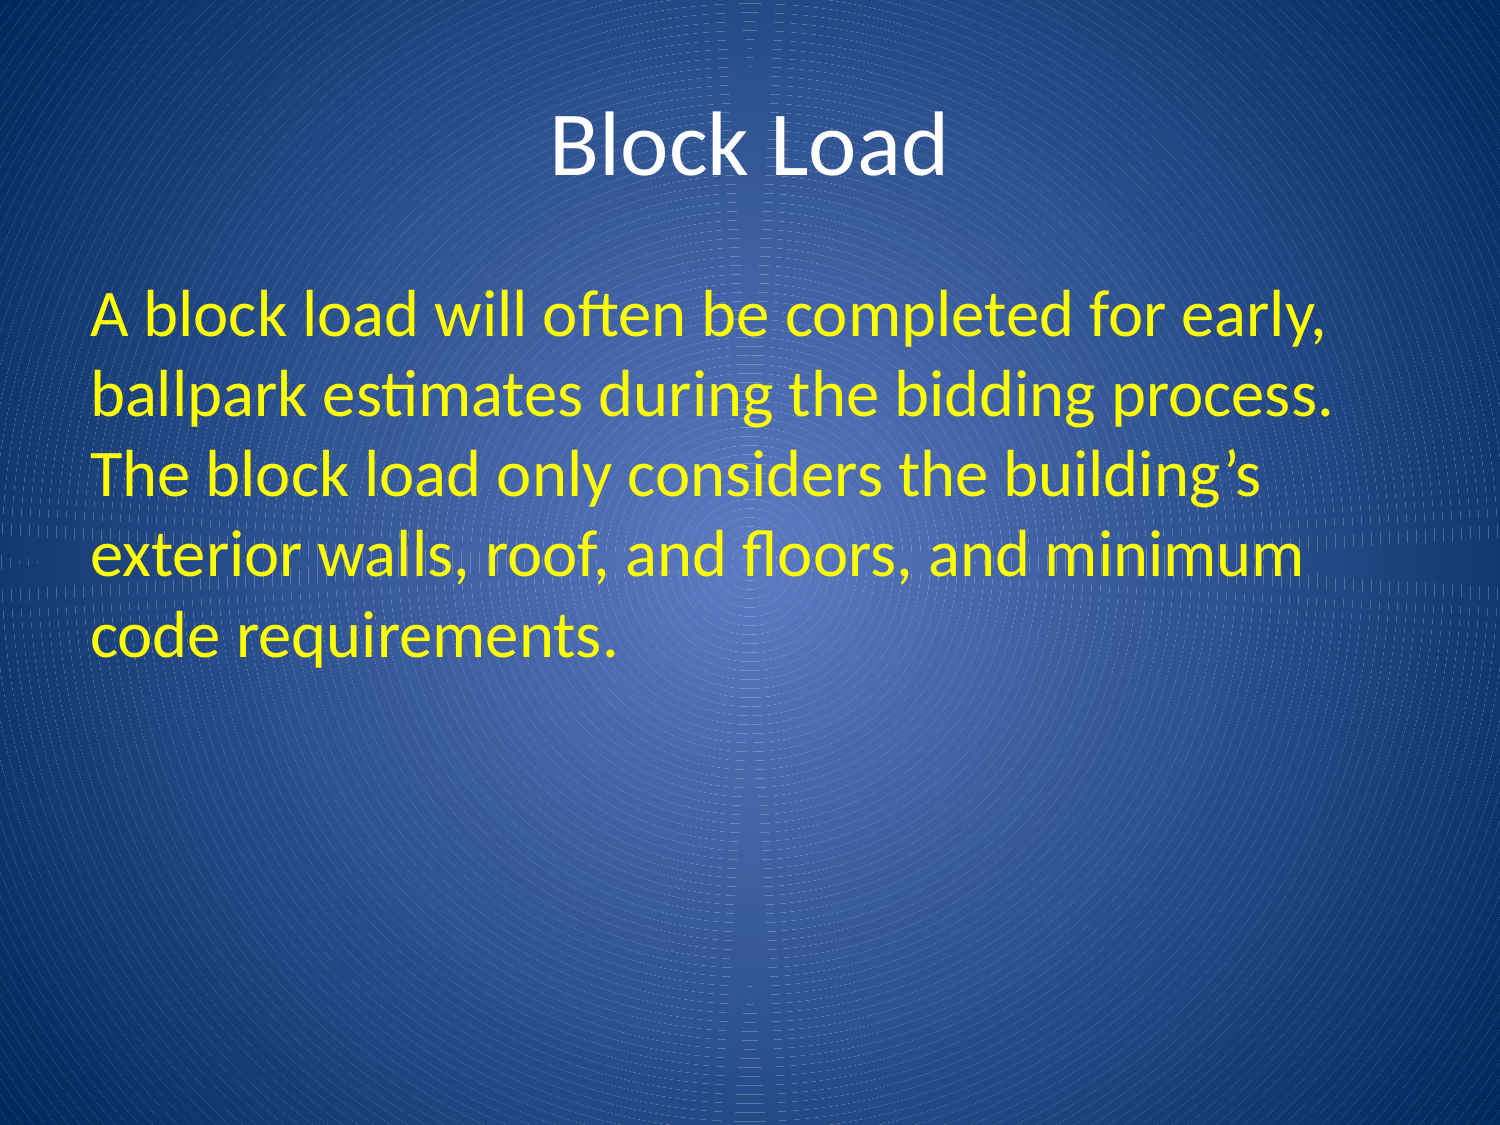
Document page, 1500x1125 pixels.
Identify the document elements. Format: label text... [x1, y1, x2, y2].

title Block Load [75, 45, 1425, 233]
list A block load will often be completed for early, ballpark estimates during the bidding process. The block load only considers the building’s exterior walls, roof, and floors, and minimum code requirements. [75, 262, 1425, 1005]
